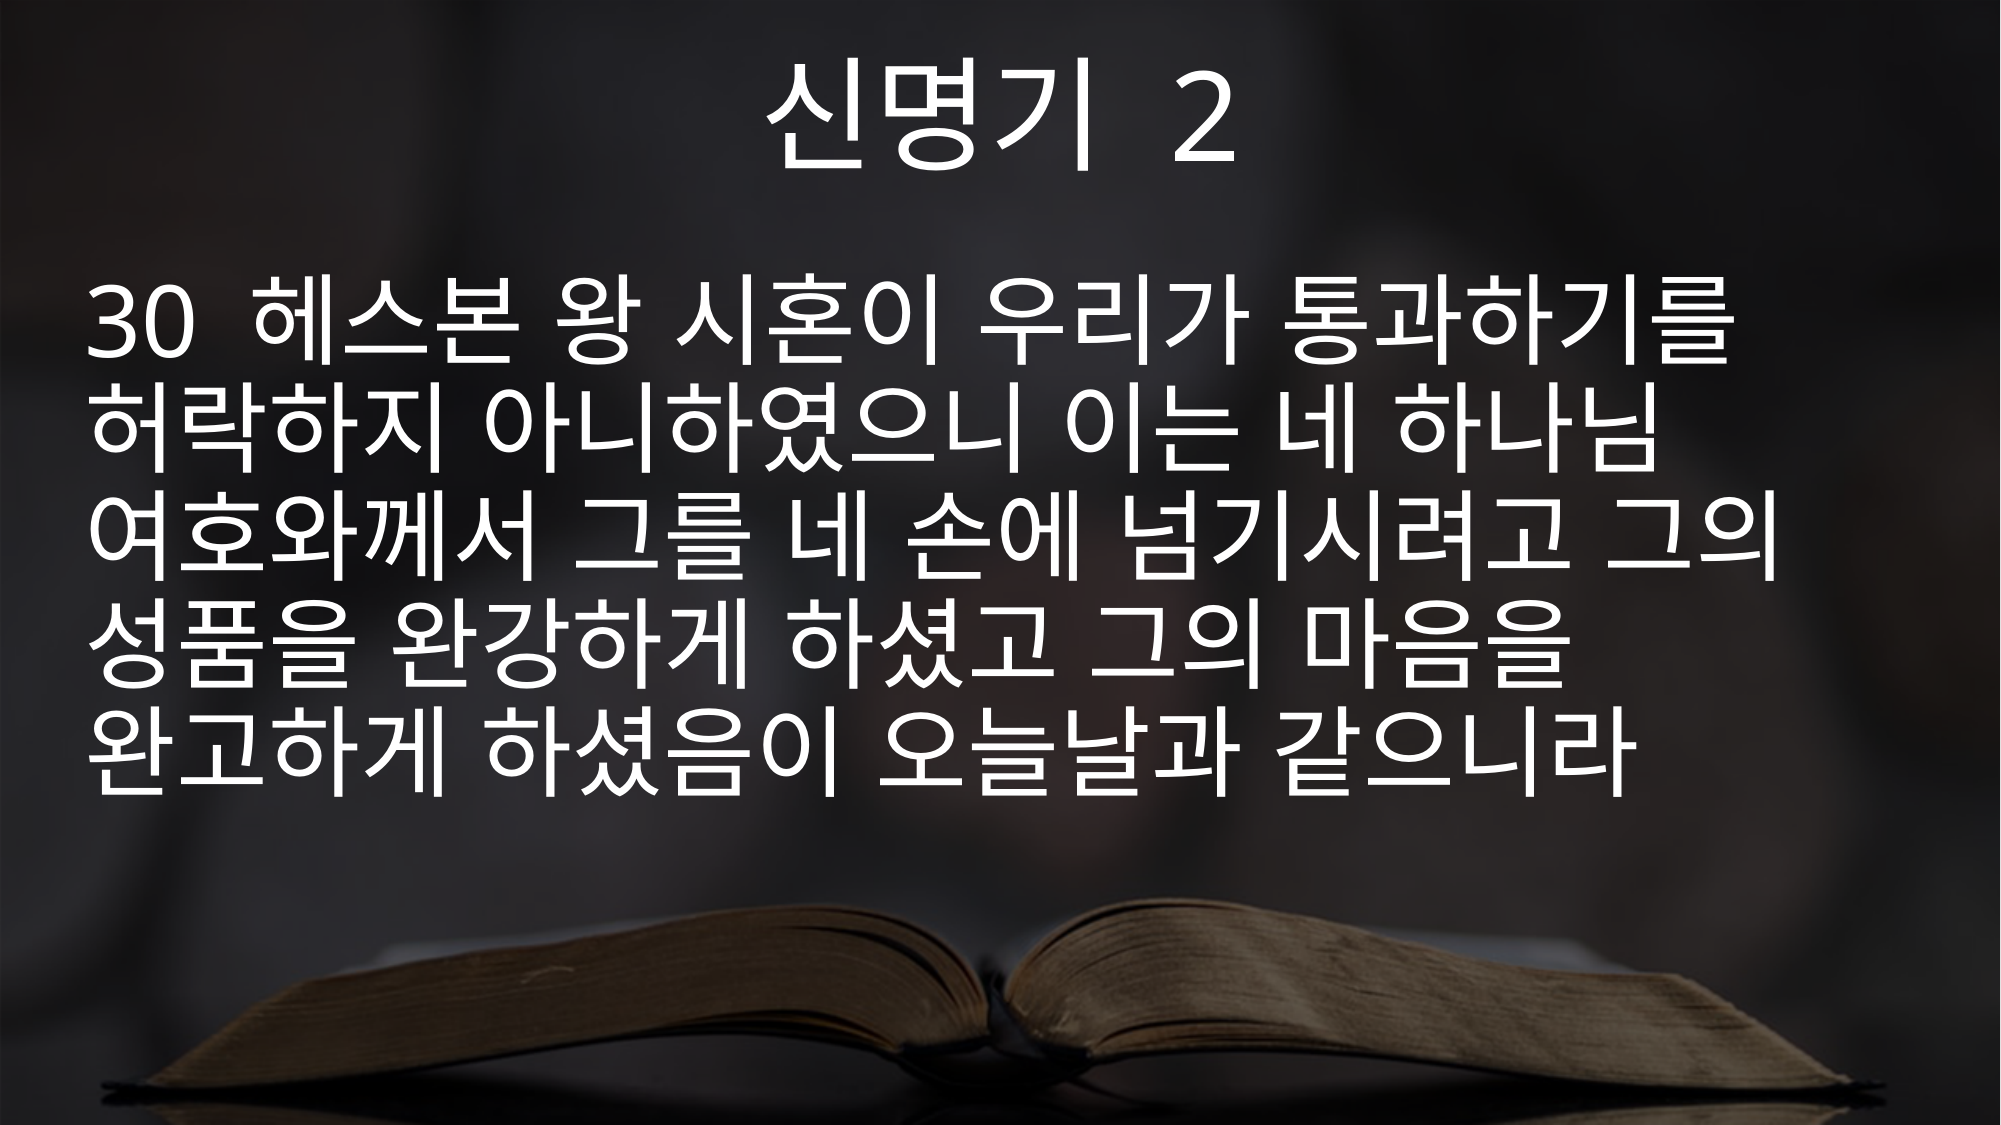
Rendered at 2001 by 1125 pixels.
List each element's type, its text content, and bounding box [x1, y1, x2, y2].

picture [0, 0, 2001, 1125]
footer 신명기 2 [0, 32, 2000, 192]
list 30 헤스본 왕 시혼이 우리가 통과하기를 허락하지 아니하였으니 이는 네 하나님 여호와께서 그를 네 손에 넘기시려고 그의 성품을 완강하게 하셨고 그의 마음을 완고하게 하셨음이 오늘날과 같으니라 [69, 263, 1953, 423]
